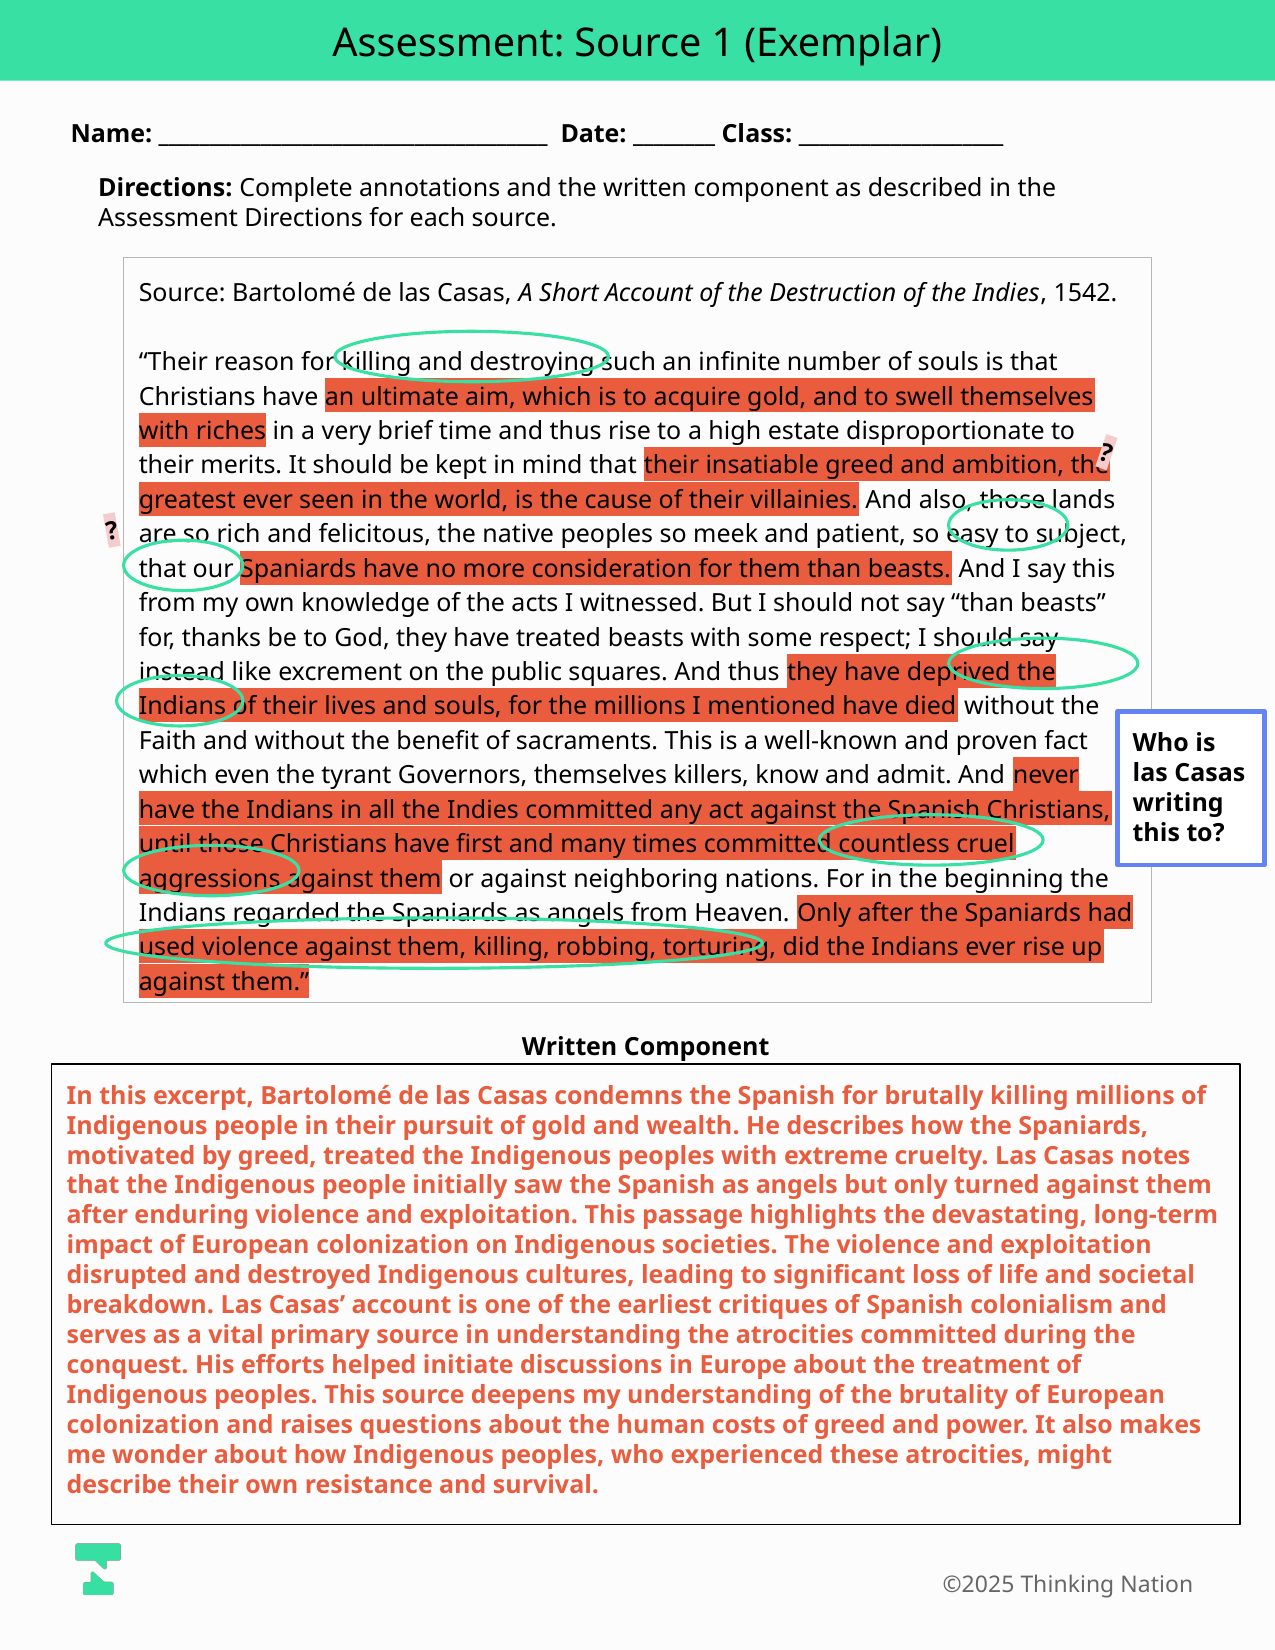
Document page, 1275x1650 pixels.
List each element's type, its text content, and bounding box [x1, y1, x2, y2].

text_box Who is las Casas writing this to? [1117, 711, 1265, 866]
text_box [948, 499, 1068, 551]
text_box [123, 540, 243, 591]
text_box ? [85, 496, 138, 554]
text_box Written Component [51, 1015, 1240, 1075]
text_box Source: Bartolomé de las Casas, A Short Account of the Destruction of the Indies, 1542. “Their reason for killing and destroying such an infinite number of souls is that Christians have an ultimate aim, which is to acquire gold, and to swell themselves with riches in a very brief time and thus rise to a high estate disproportionate to their merits. It should be kept in mind that their insatiable greed and ambition, the greatest ever seen in the world, is the cause of their villainies. And also, those lands are so rich and felicitous, the native peoples so meek and patient, so easy to subject, that our Spaniards have no more consideration for them than beasts. And I say this from my own knowledge of the acts I witnessed. But I should not say “than beasts” for, thanks be to God, they have treated beasts with some respect; I should say instead like excrement on the public squares. And thus they have deprived the Indians of their lives and souls, for the millions I mentioned have died without the Faith and without the benefit of sacraments. This is a well-known and proven fact which even the tyrant Governors, themselves killers, know and admit. And never have the Indians in all the Indies committed any act against the Spanish Christians, until those Christians have first and many times committed countless cruel aggressions against them or against neighboring nations. For in the beginning the Indians regarded the Spaniards as angels from Heaven. Only after the Spaniards had used violence against them, killing, robbing, torturing, did the Indians ever rise up against them.” [123, 257, 1152, 1003]
text_box Name: ______________________________________ Date: ________ Class: ____________________ [55, 102, 1223, 162]
text_box [334, 331, 609, 382]
picture [62, 1533, 134, 1605]
text_box [819, 814, 1044, 866]
text_box [123, 845, 300, 896]
text_box [116, 675, 243, 726]
text_box [948, 638, 1138, 689]
text_box Directions: Complete annotations and the written component as described in the Assessment Directions for each source. [83, 162, 1209, 247]
text_box Assessment: Source 1 (Exemplar) [0, 0, 1275, 81]
text_box In this excerpt, Bartolomé de las Casas condemns the Spanish for brutally killing millions of Indigenous people in their pursuit of gold and wealth. He describes how the Spaniards, motivated by greed, treated the Indigenous peoples with extreme cruelty. Las Casas notes that the Indigenous people initially saw the Spanish as angels but only turned against them after enduring violence and exploitation. This passage highlights the devastating, long-term impact of European colonization on Indigenous societies. The violence and exploitation disrupted and destroyed Indigenous cultures, leading to significant loss of life and societal breakdown. Las Casas’ account is one of the earliest critiques of Spanish colonialism and serves as a vital primary source in understanding the atrocities committed during the conquest. His efforts helped initiate discussions in Europe about the treatment of Indigenous peoples. This source deepens my understanding of the brutality of European colonization and raises questions about the human costs of greed and power. It also makes me wonder about how Indigenous peoples, who experienced these atrocities, might describe their own resistance and survival. [51, 1075, 1240, 1525]
text_box ? [1080, 416, 1138, 479]
text_box ©2025 Thinking Nation [907, 1553, 1210, 1605]
text_box [105, 917, 763, 969]
